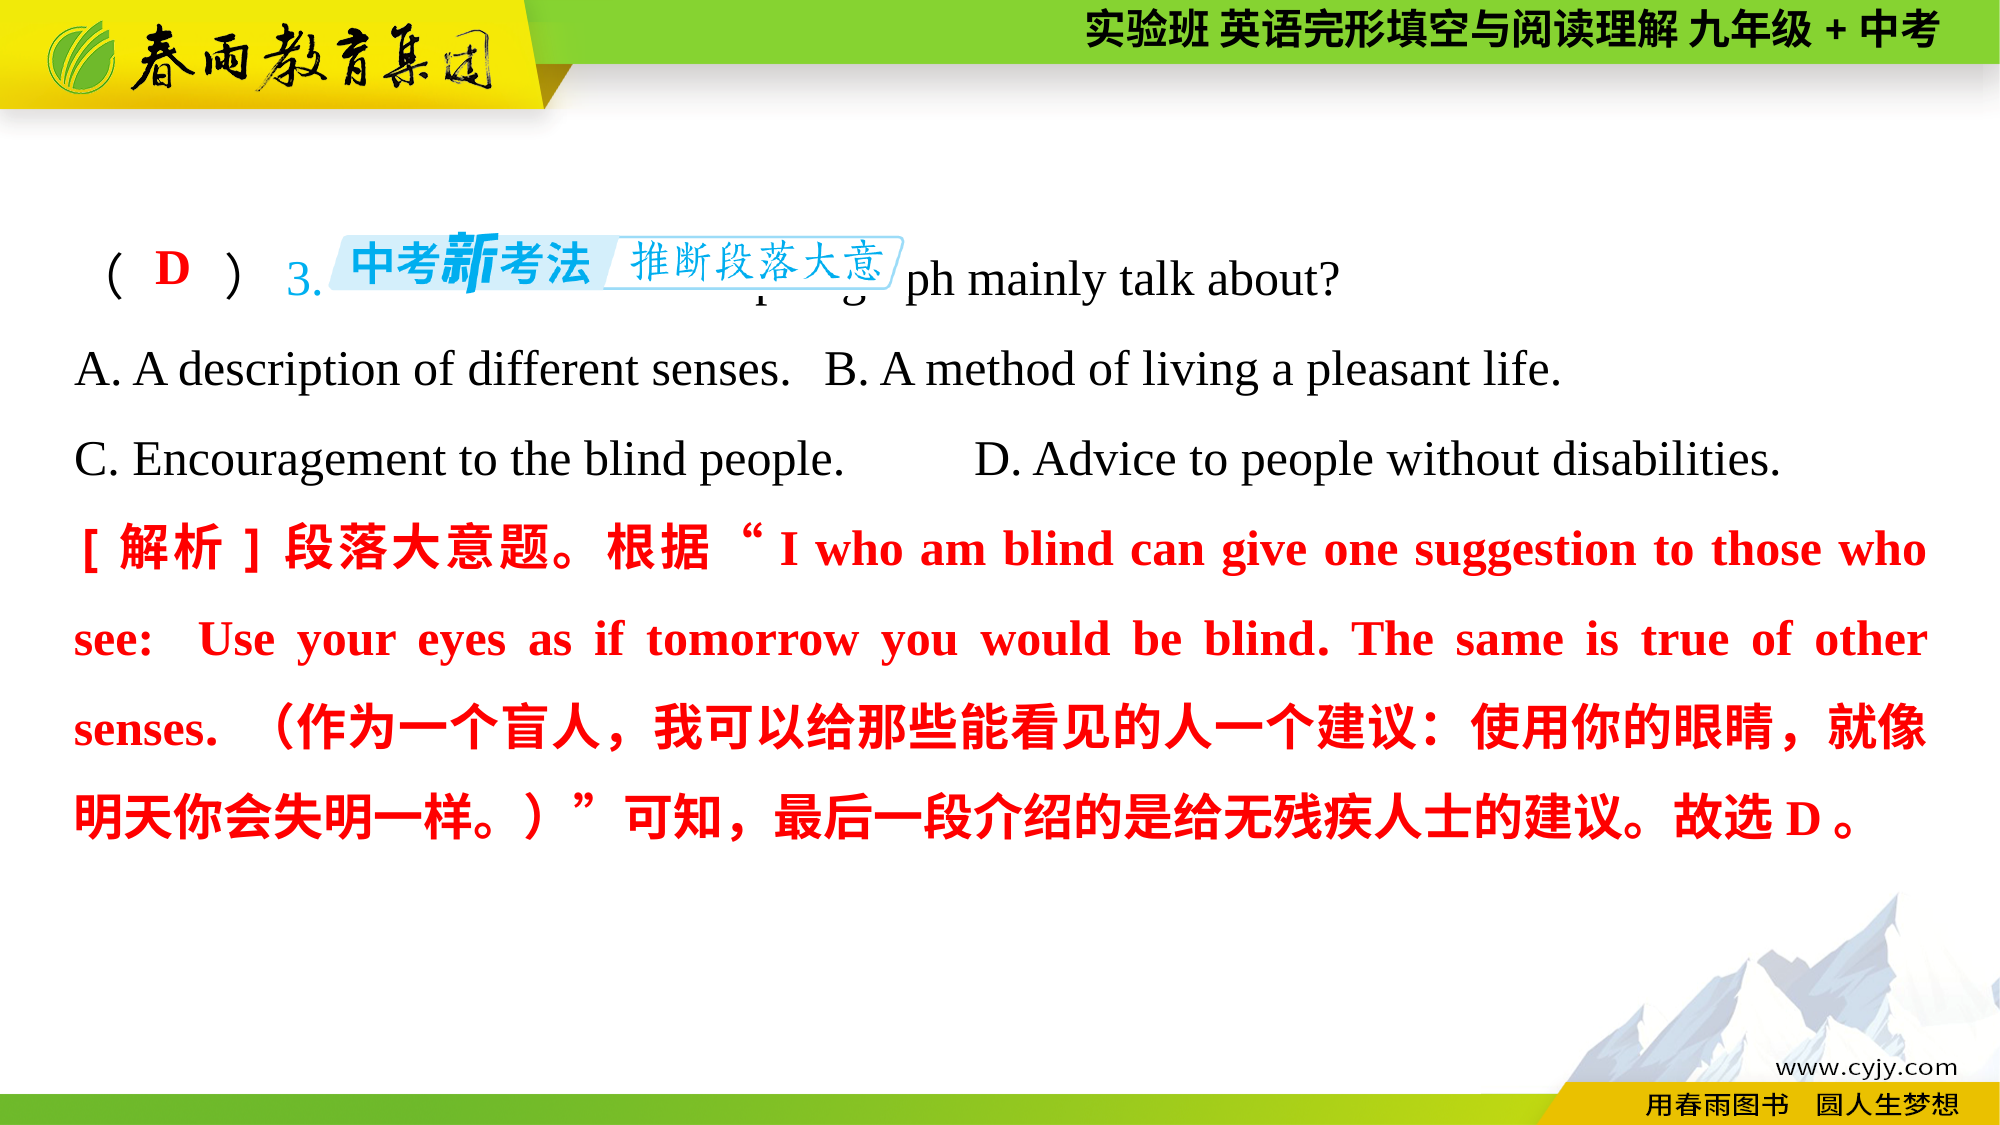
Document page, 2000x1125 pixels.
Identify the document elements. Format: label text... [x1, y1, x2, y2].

text_box D [140, 226, 206, 302]
list （ ）3. What does the last paragraph mainly talk about? A. A description of different senses. B. A method of living a pleasant life. C. Encouragement to the blind people. D. Advice to people without disabilities. [59, 208, 1944, 496]
picture [0, 0, 2000, 1125]
text_box [解析]段落大意题。根据“I who am blind can give one suggestion to those who see: Use your eyes as if tomorrow you would be blind. The same is true of other senses. （作为一个盲人，我可以给那些能看见的人一个建议：使用你的眼睛，就像明天你会失明一样。）”可知，最后一段介绍的是给无残疾人士的建议。故选D。 [58, 478, 1943, 854]
